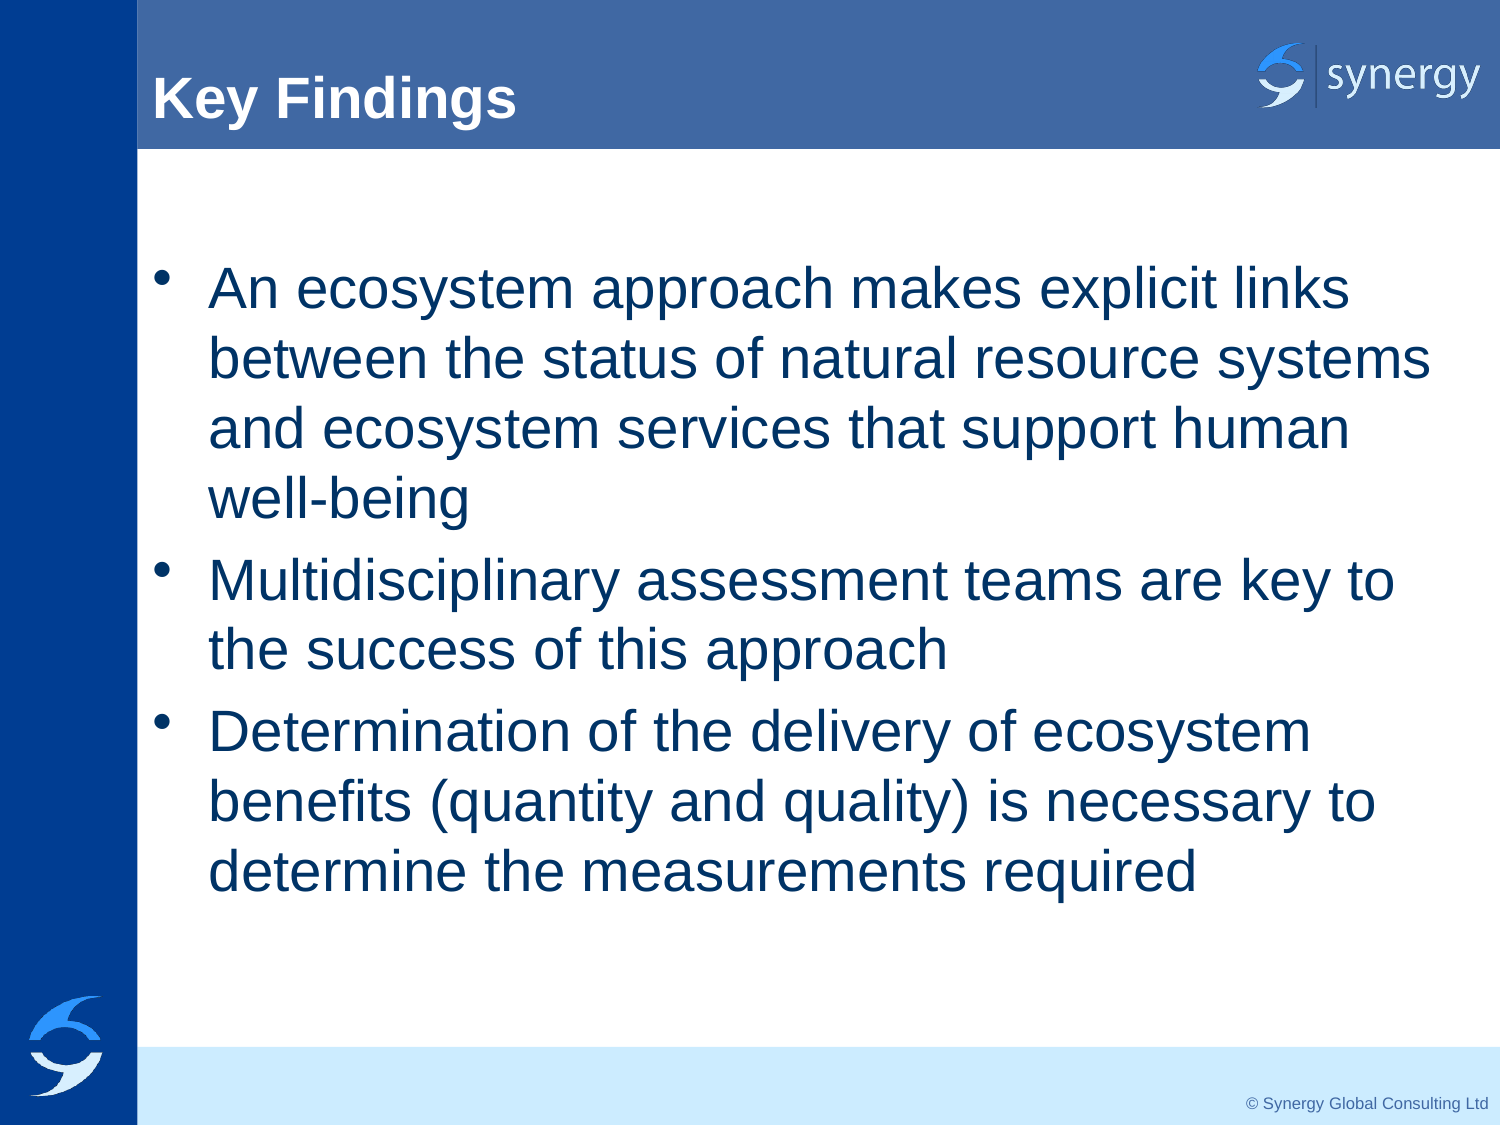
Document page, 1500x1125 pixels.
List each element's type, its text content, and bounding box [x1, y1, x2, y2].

picture [11, 976, 118, 1125]
list An ecosystem approach makes explicit links between the status of natural resource systems and ecosystem services that support human well-being Multidisciplinary assessment teams are key to the success of this approach Determination of the delivery of ecosystem benefits (quantity and quality) is necessary to determine the measurements required [137, 160, 1500, 1047]
title Key Findings [137, 0, 1500, 138]
